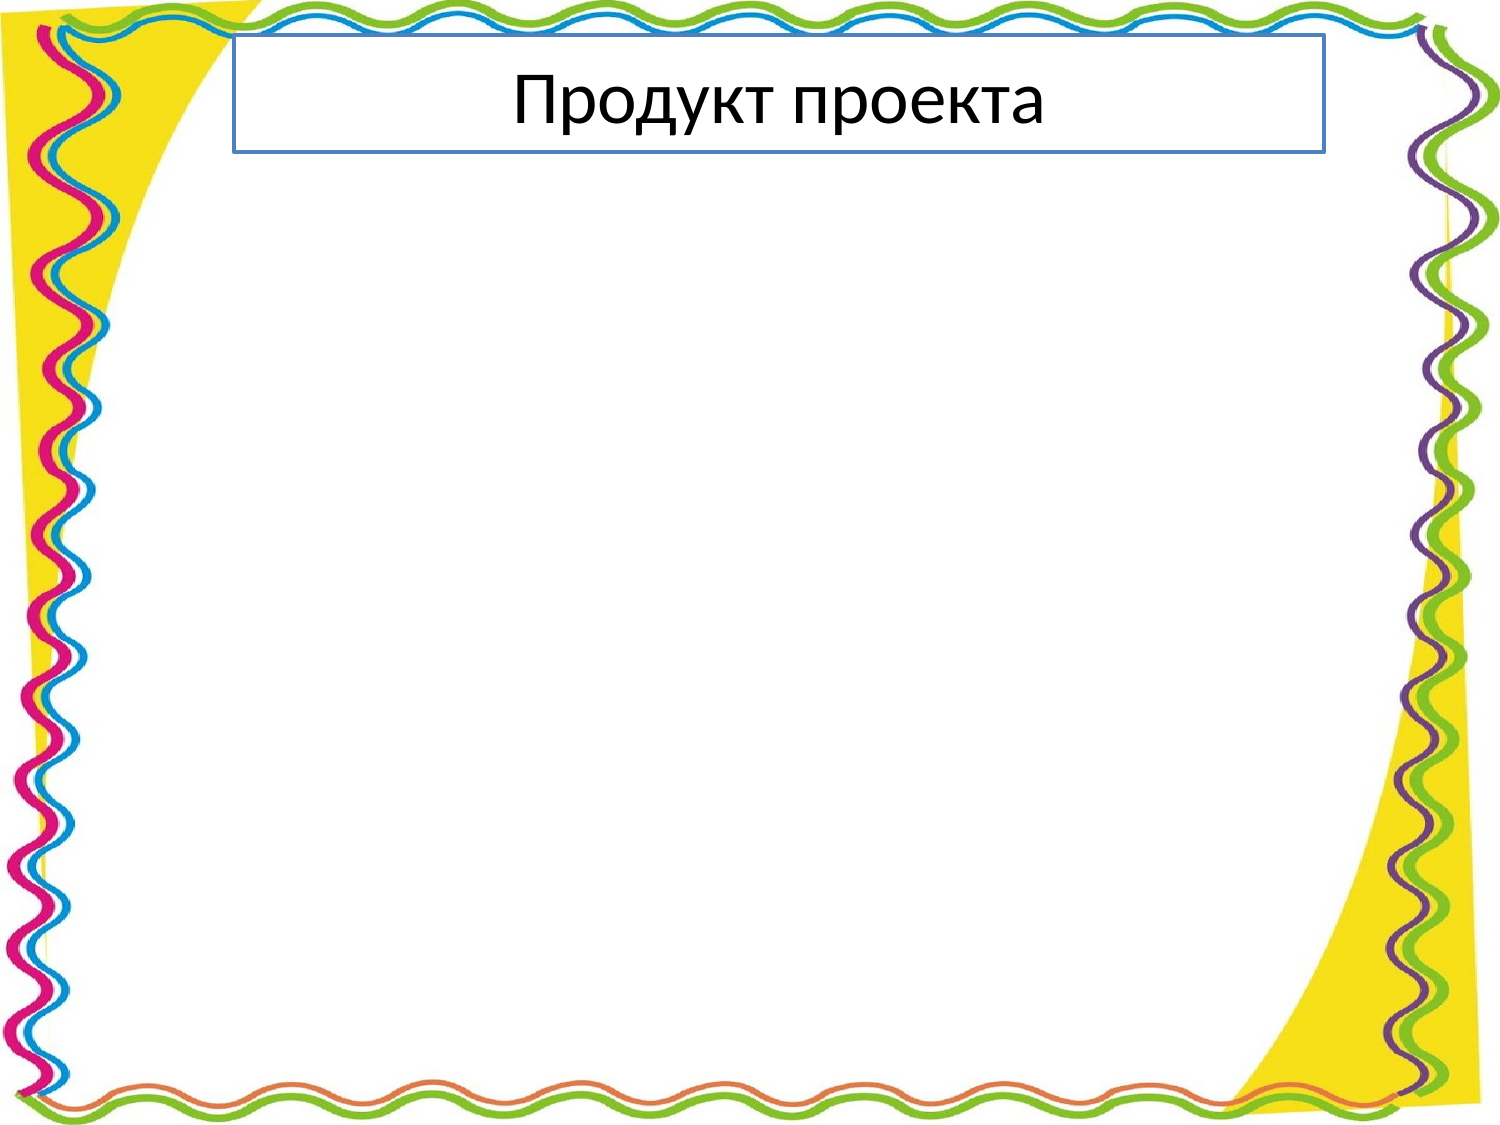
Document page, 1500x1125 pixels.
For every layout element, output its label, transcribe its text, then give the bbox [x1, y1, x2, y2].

picture [0, 0, 1500, 1125]
title Продукт проекта [232, 33, 1326, 154]
